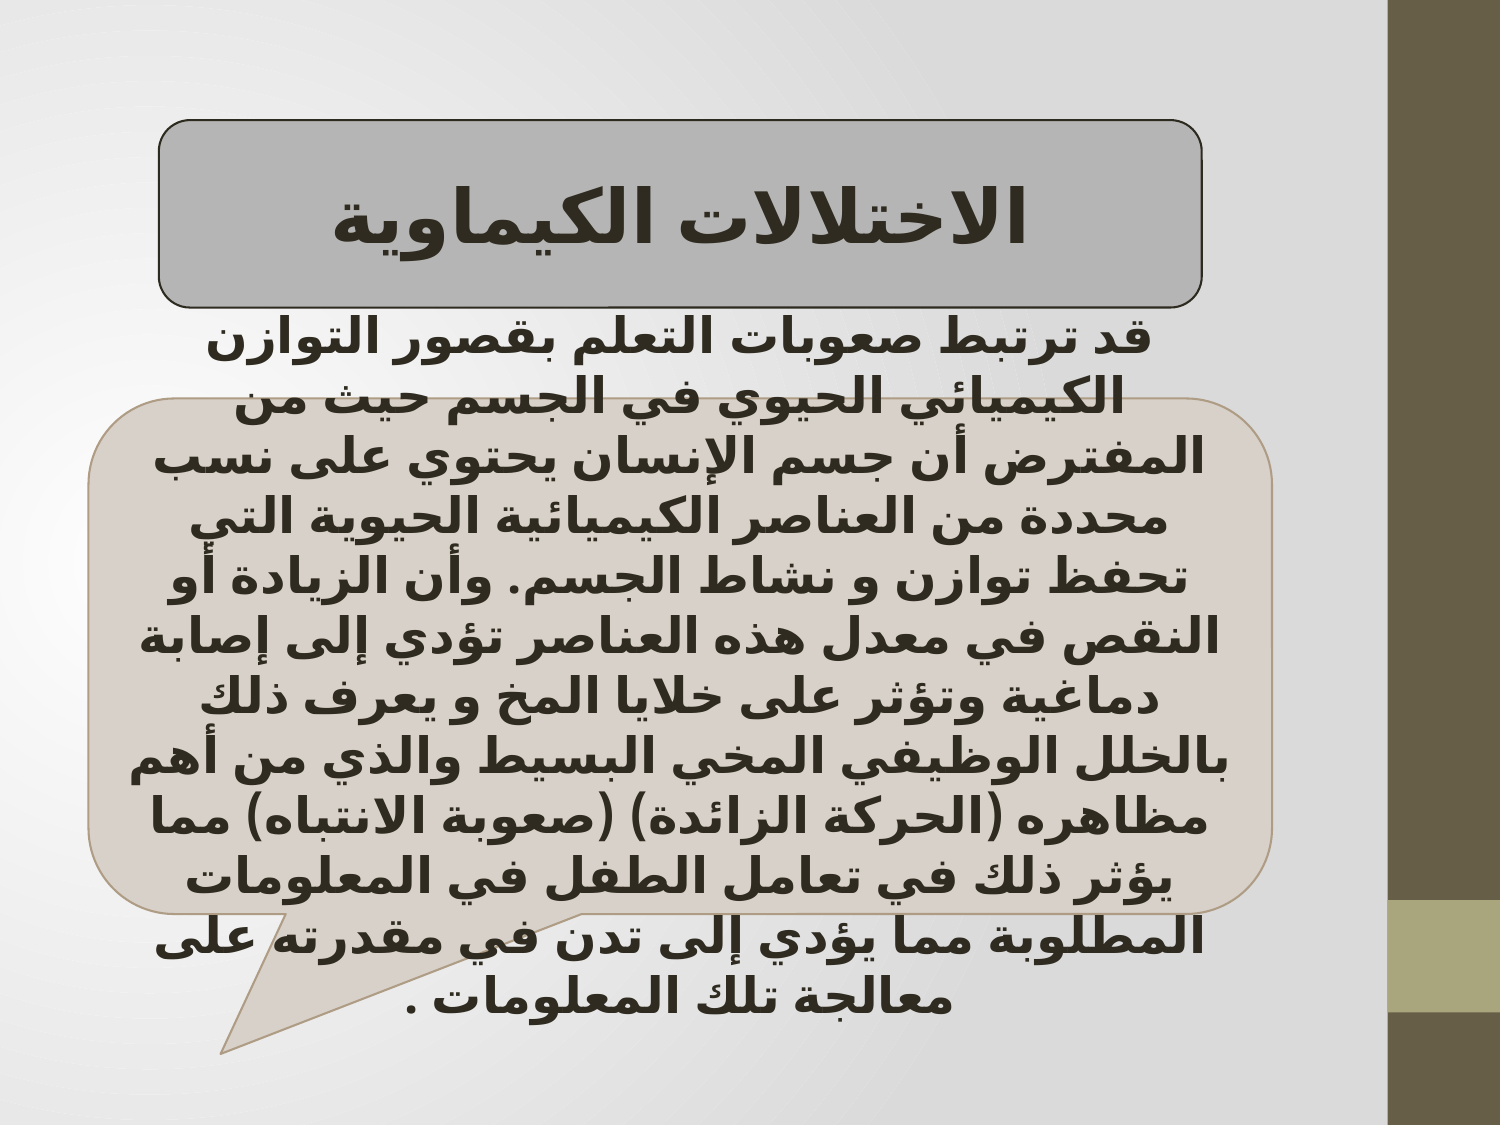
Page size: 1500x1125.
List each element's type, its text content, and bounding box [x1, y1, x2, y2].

text_box قد ترتبط صعوبات التعلم بقصور التوازن الكيميائي الحيوي في الجسم حيث من المفترض أن جسم الإنسان يحتوي على نسب محددة من العناصر الكيميائية الحيوية التي تحفظ توازن و نشاط الجسم. وأن الزيادة أو النقص في معدل هذه العناصر تؤدي إلى إصابة دماغية وتؤثر على خلايا المخ و يعرف ذلك بالخلل الوظيفي المخي البسيط والذي من أهم مظاهره (الحركة الزائدة) (صعوبة الانتباه) مما يؤثر ذلك في تعامل الطفل في المعلومات المطلوبة مما يؤدي إلى تدن في مقدرته على معالجة تلك المعلومات . [87, 397, 1274, 1055]
text_box الاختلالات الكيماوية [157, 119, 1203, 309]
